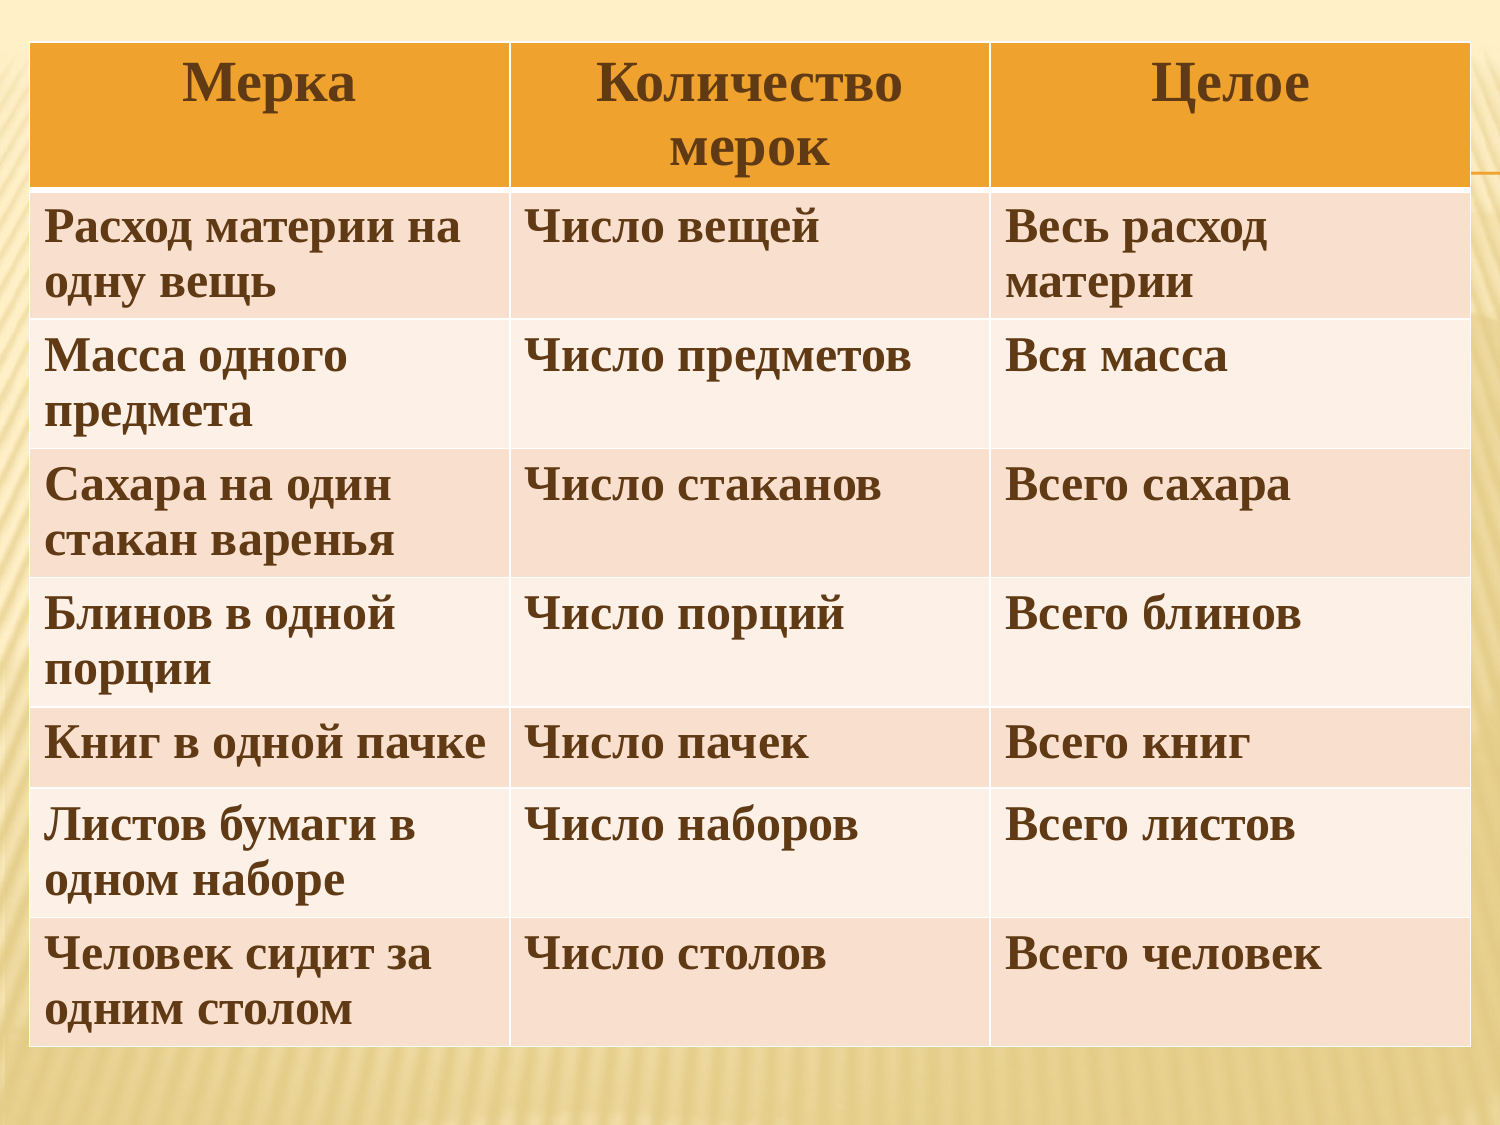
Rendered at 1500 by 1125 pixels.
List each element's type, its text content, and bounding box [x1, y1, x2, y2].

table_cell Число наборов [511, 789, 989, 917]
table_cell Весь расход материи [991, 193, 1470, 318]
table_cell Число предметов [511, 320, 989, 448]
table_cell Человек сидит за одним столом [30, 918, 509, 1046]
table_cell Расход материи на одну вещь [30, 193, 509, 318]
table_header Целое [991, 43, 1470, 187]
table_cell Число столов [511, 918, 989, 1046]
table_cell Число стаканов [511, 449, 989, 577]
table_cell Масса одного предмета [30, 320, 509, 448]
table_cell Книг в одной пачке [30, 708, 509, 787]
table_cell Всего блинов [991, 578, 1470, 706]
table_cell Число порций [511, 578, 989, 706]
table_cell Всего листов [991, 789, 1470, 917]
table_cell Листов бумаги в одном наборе [30, 789, 509, 917]
table_cell Всего человек [991, 918, 1470, 1046]
table_cell Сахара на один стакан варенья [30, 449, 509, 577]
table_cell Всего сахара [991, 449, 1470, 577]
table_cell Блинов в одной порции [30, 578, 509, 706]
table_cell Число пачек [511, 708, 989, 787]
table_header Количество мерок [511, 43, 989, 187]
table_cell Вся масса [991, 320, 1470, 448]
table_cell Всего книг [991, 708, 1470, 787]
table_header Мерка [30, 43, 509, 187]
table_cell Число вещей [511, 193, 989, 318]
